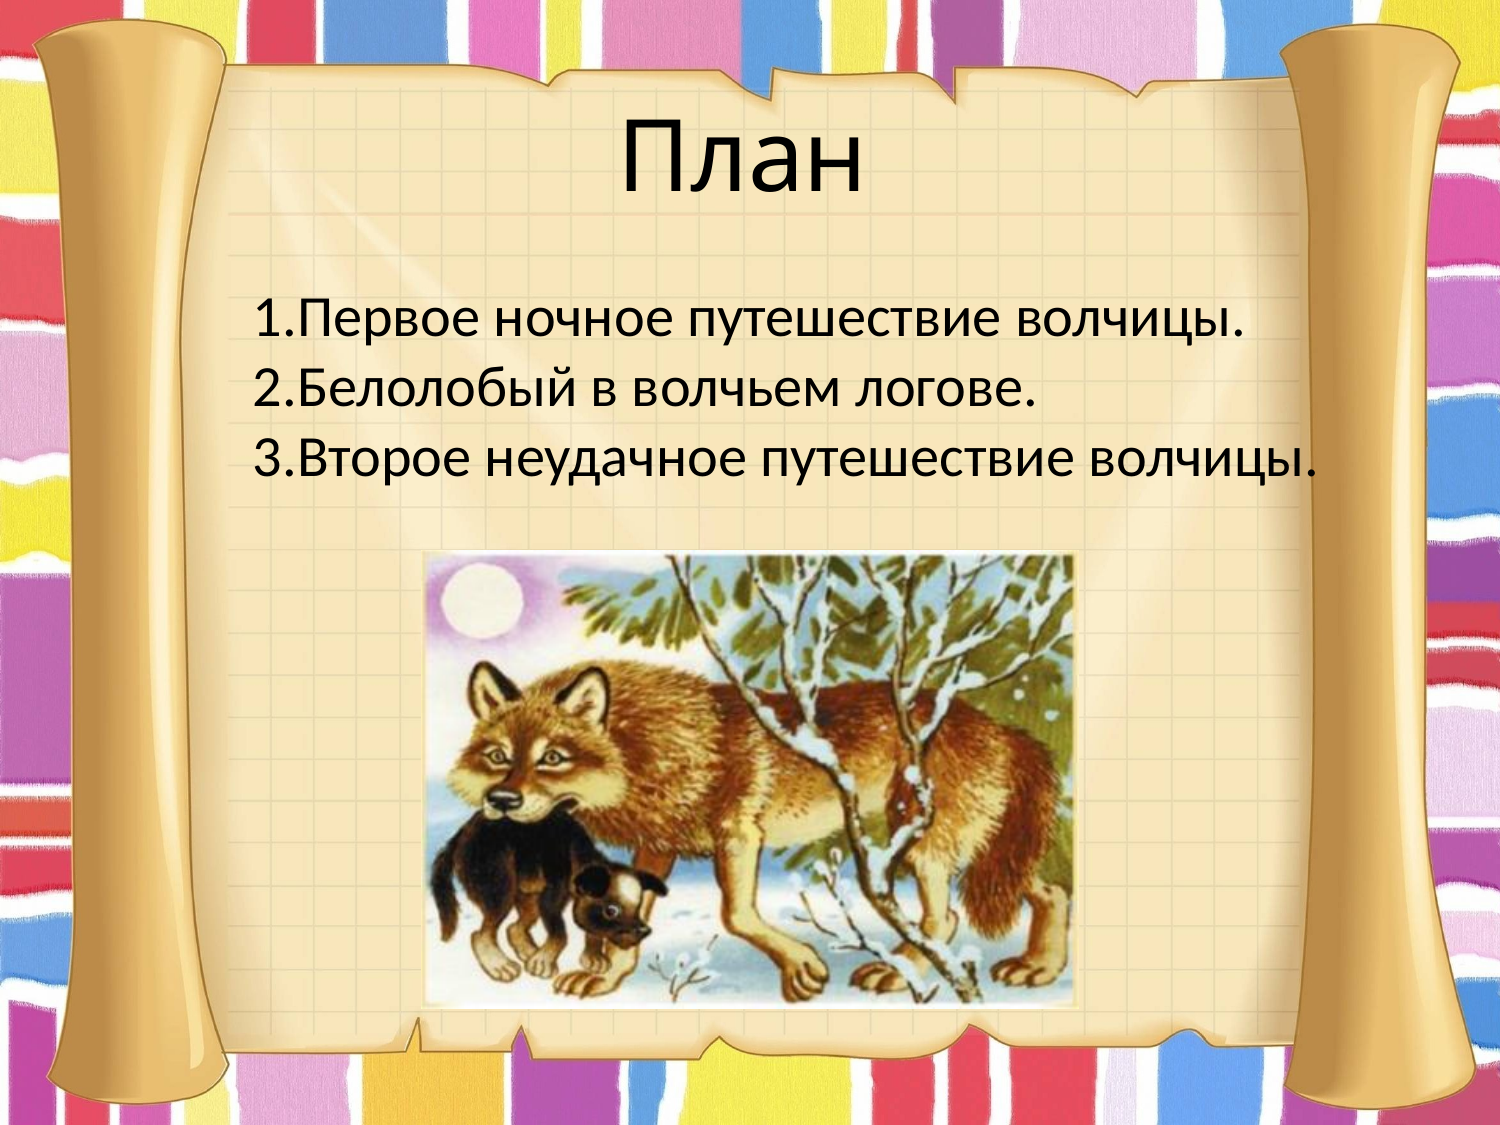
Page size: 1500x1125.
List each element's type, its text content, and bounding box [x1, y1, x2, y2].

picture [0, 0, 1500, 1125]
text_box 1.Первое ночное путешествие волчицы. 2.Белолобый в волчьем логове. 3.Второе неудачное путешествие волчицы. [163, 270, 1336, 496]
title План [175, 70, 1336, 233]
